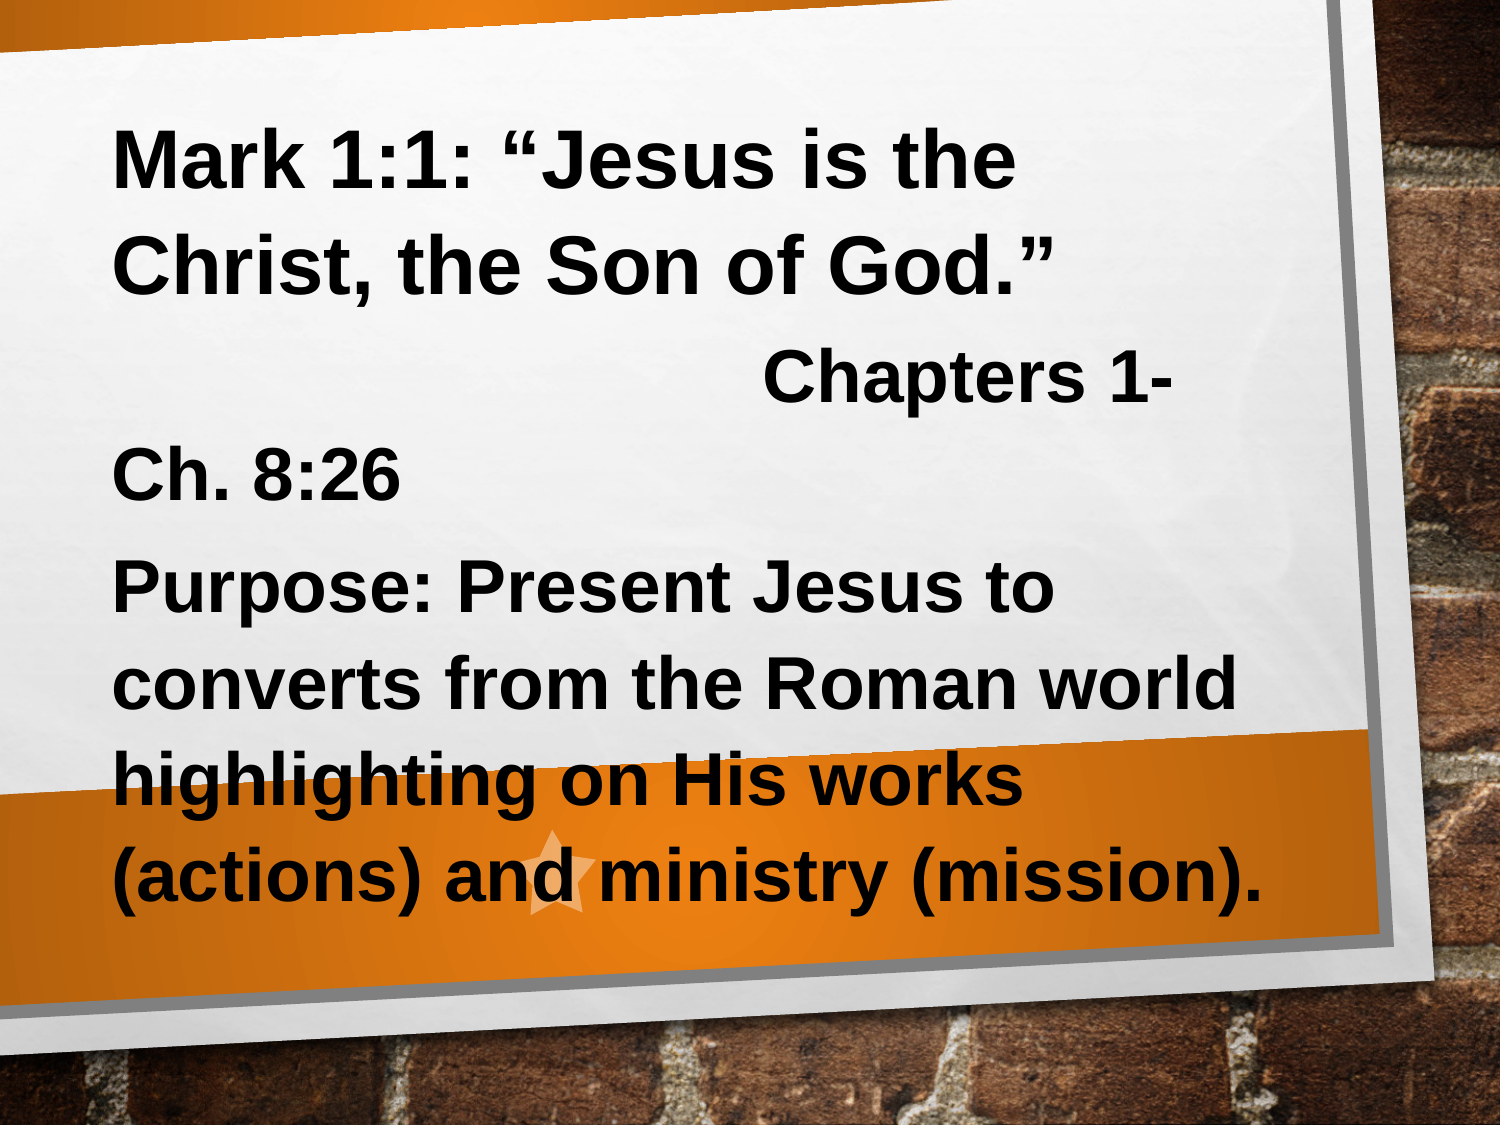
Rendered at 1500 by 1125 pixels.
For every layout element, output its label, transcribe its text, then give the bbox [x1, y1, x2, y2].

picture [0, 0, 1500, 1125]
text_box Mark 1:1: “Jesus is the Christ, the Son of God.” Chapters 1- Ch. 8:26 Purpose: Present Jesus to converts from the Roman world highlighting on His works (actions) and ministry (mission). [96, 90, 1320, 1037]
